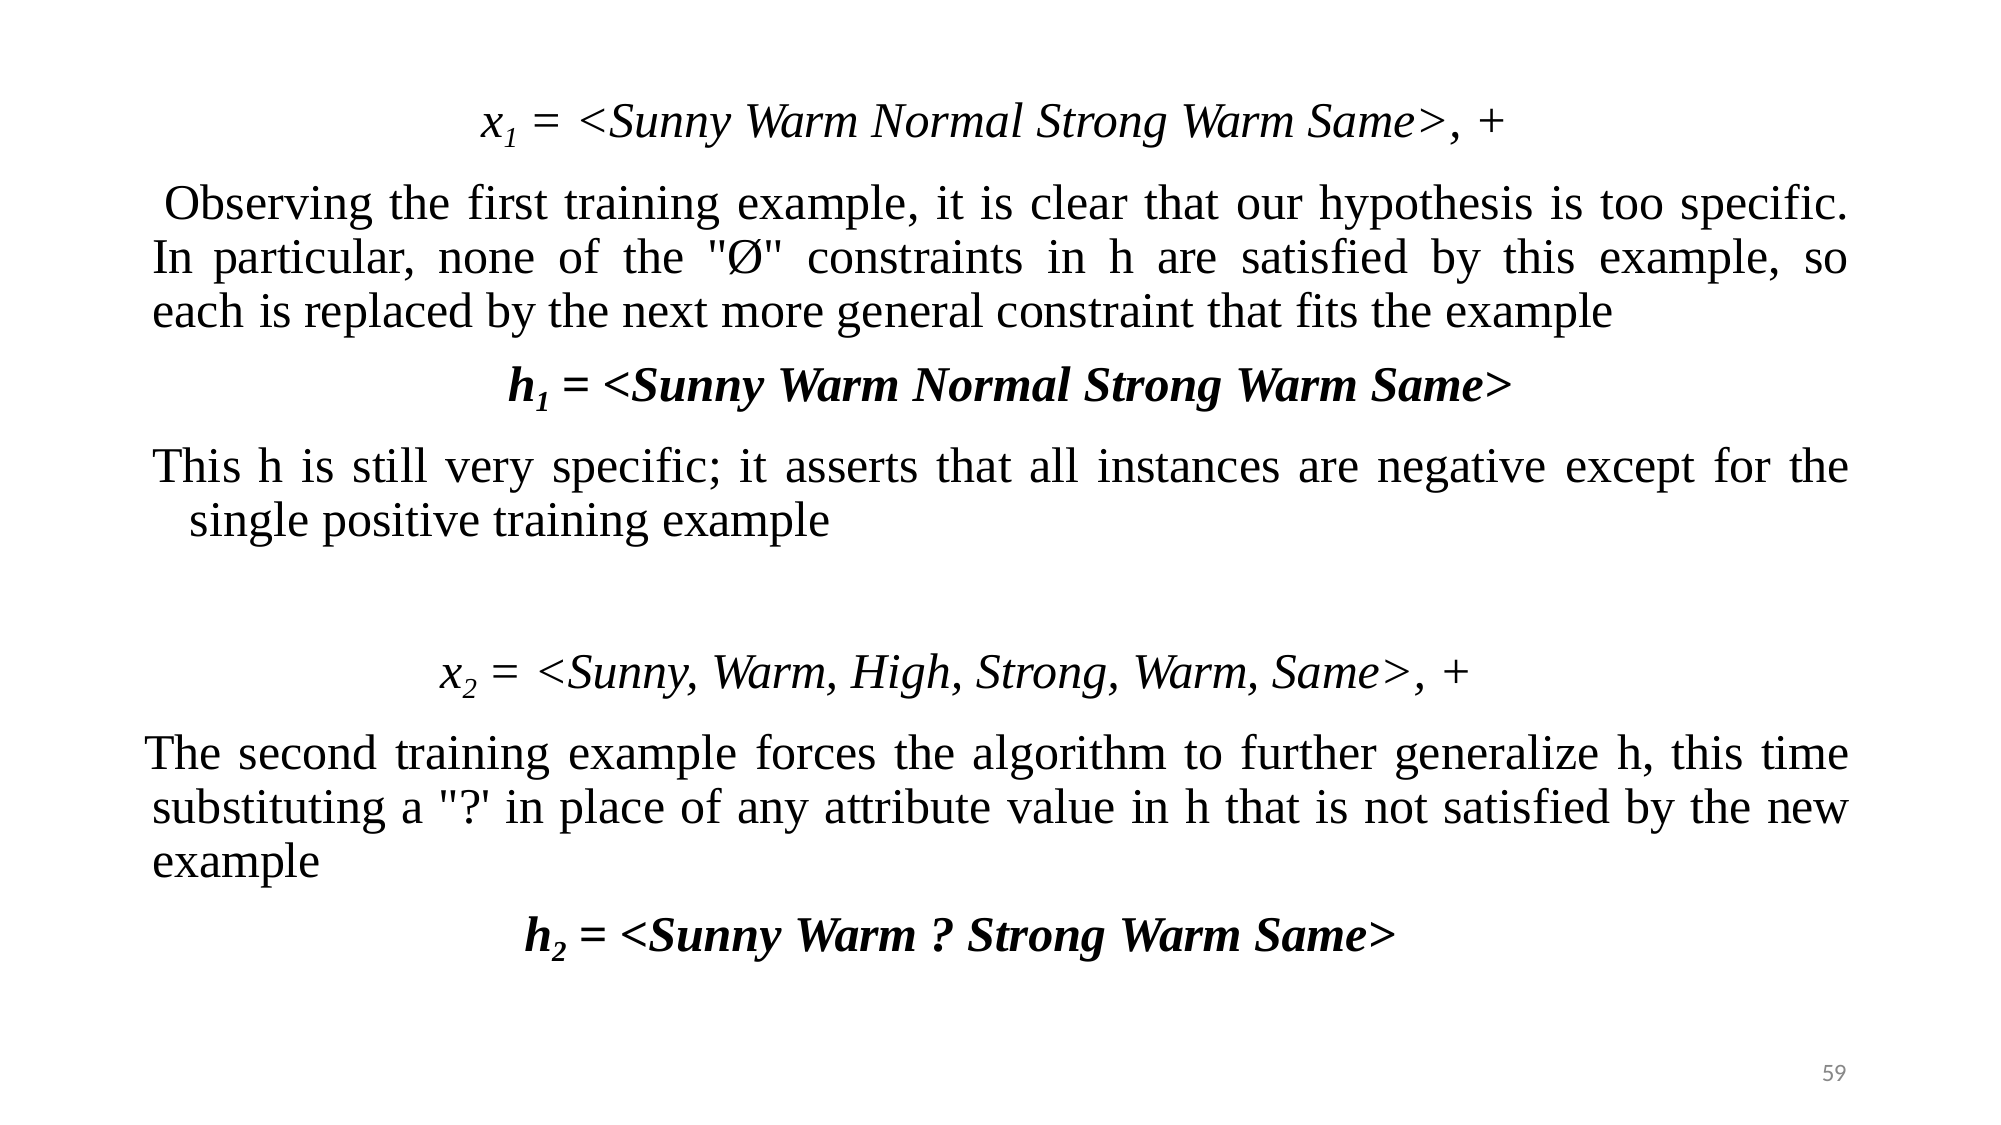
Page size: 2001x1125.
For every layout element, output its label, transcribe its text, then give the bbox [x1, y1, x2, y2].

text_box x1 = <Sunny Warm Normal Strong Warm Same>, + Observing the first training example, it is clear that our hypothesis is too specific. In particular, none of the "Ø" constraints in h are satisfied by this example, so each is replaced by the next more general constraint that fits the example h1 = <Sunny Warm Normal Strong Warm Same> This h is still very specific; it asserts that all instances are negative except for the single positive training example x2 = <Sunny, Warm, High, Strong, Warm, Same>, + The second training example forces the algorithm to further generalize h, this time substituting a "?' in place of any attribute value in h that is not satisfied by the new example h2 = <Sunny Warm ? Strong Warm Same> [144, 71, 1857, 968]
slide_number 59 [1815, 1060, 1856, 1125]
